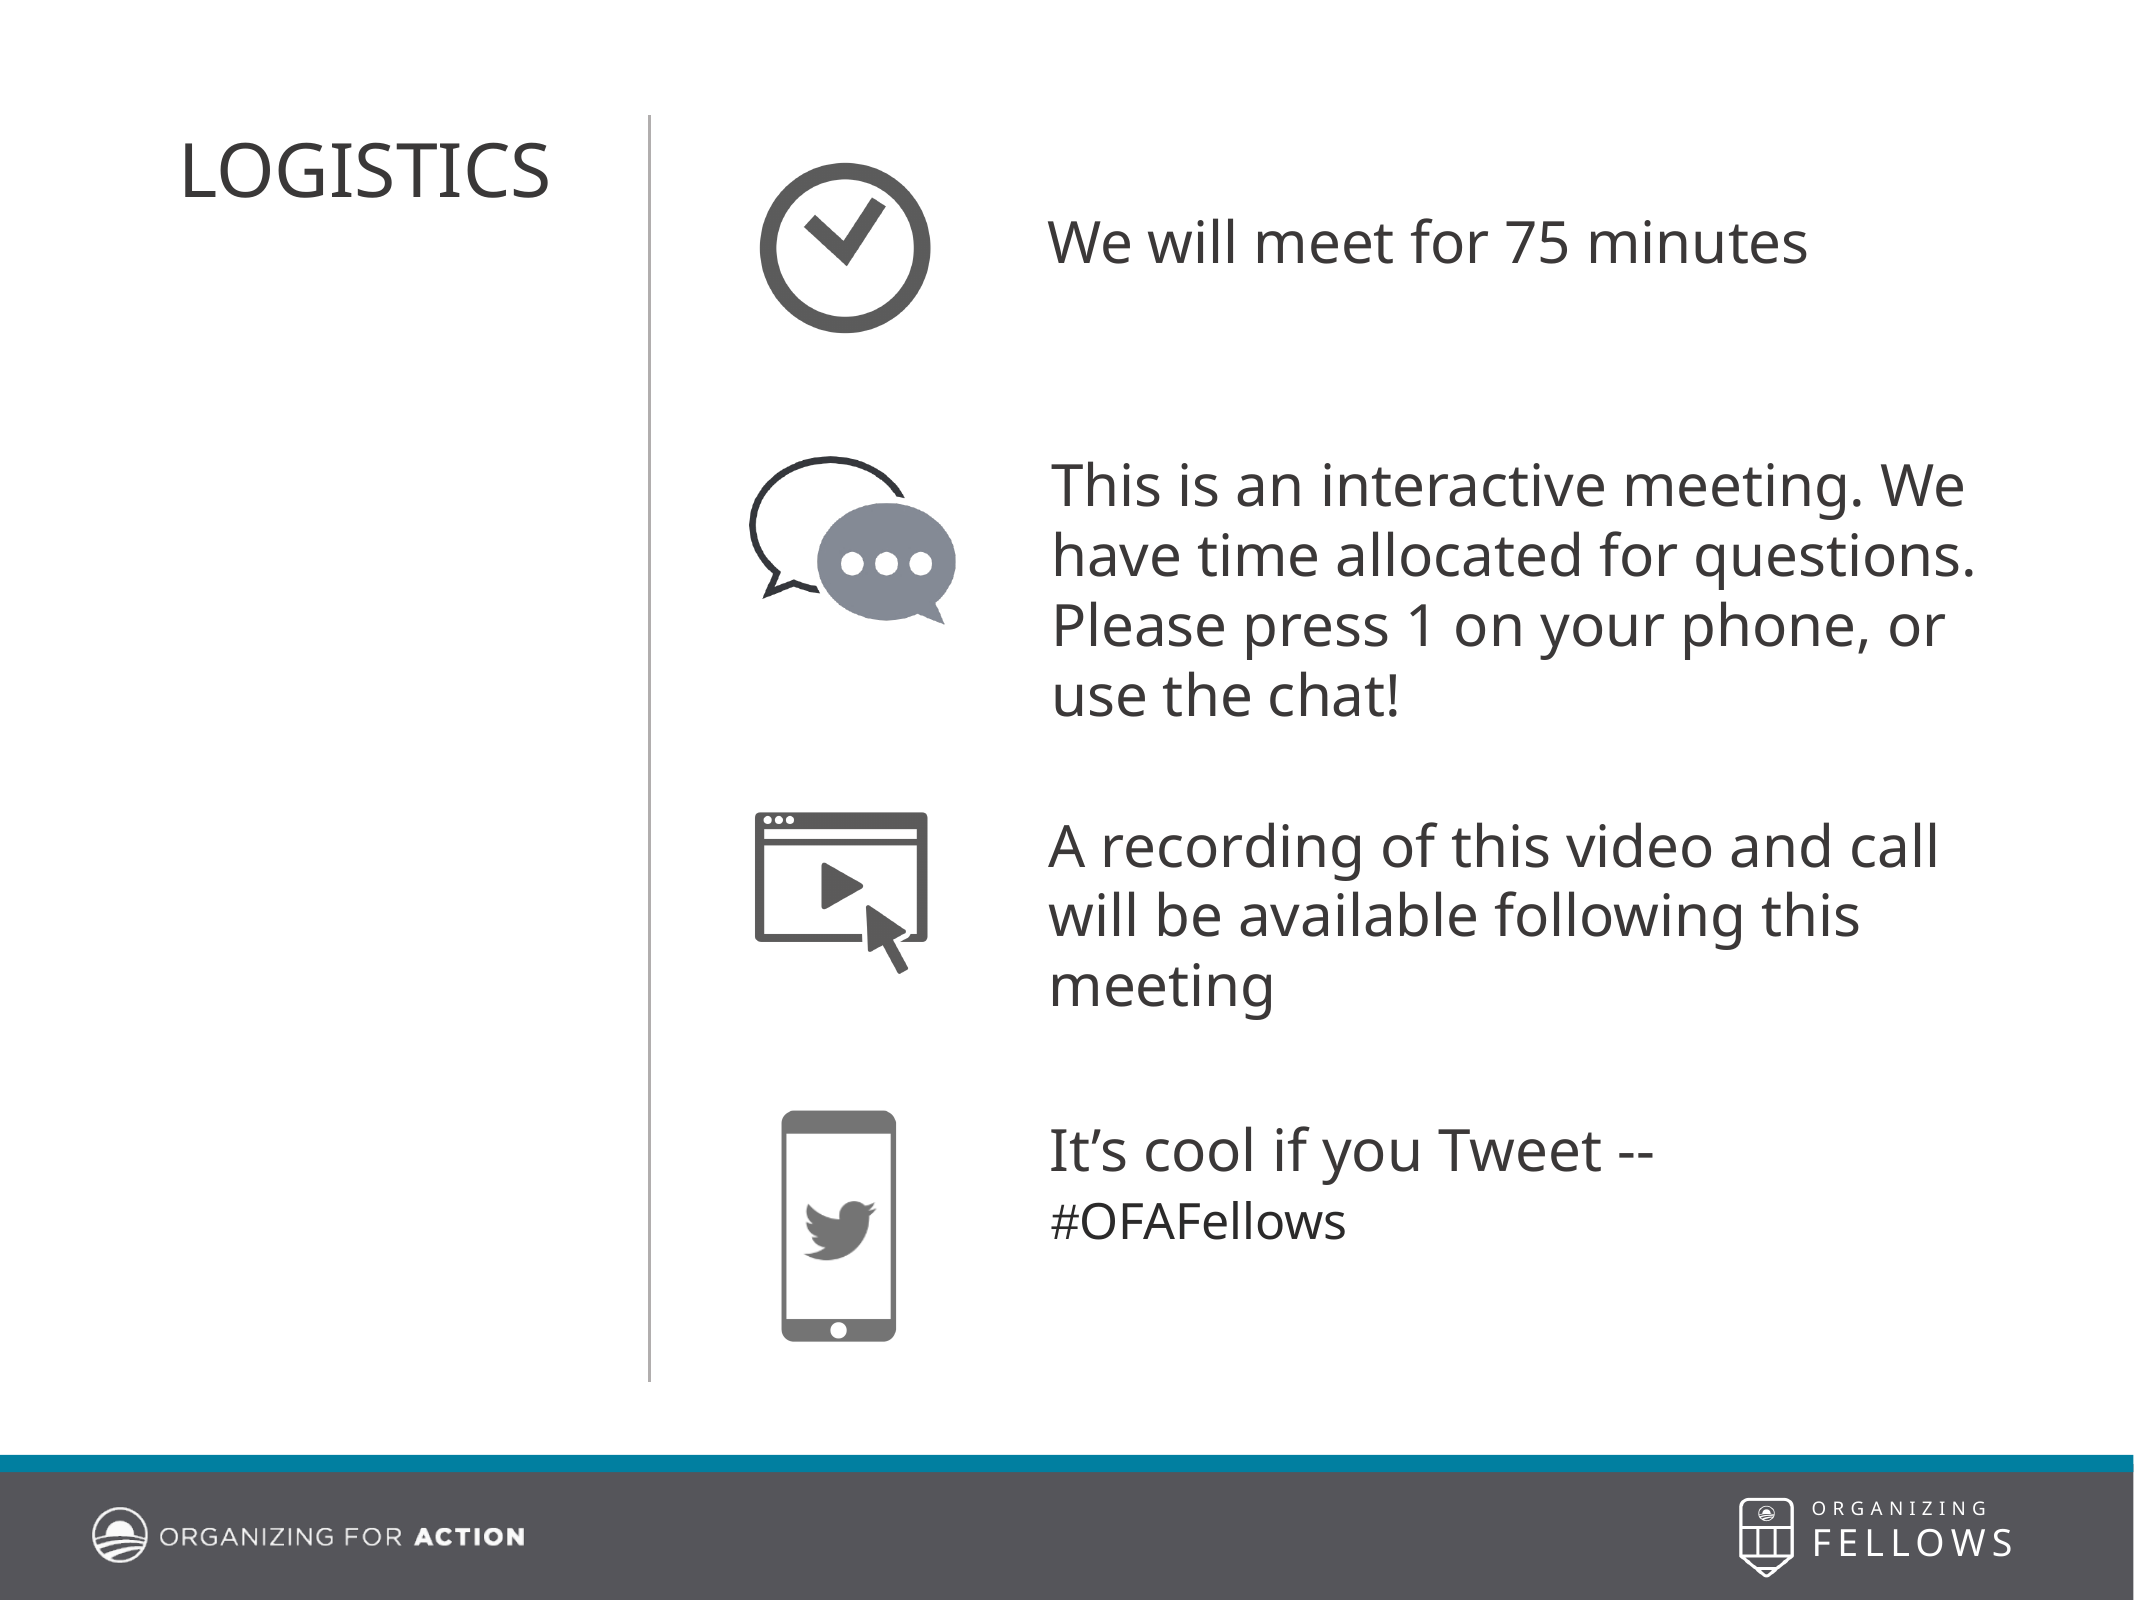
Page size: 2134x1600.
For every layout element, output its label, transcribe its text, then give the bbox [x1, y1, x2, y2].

text_box LOGISTICS [163, 114, 616, 220]
text_box #OFAFellows [1036, 1181, 1398, 1257]
picture [726, 778, 956, 997]
text_box A recording of this video and call will be available following this meeting [1033, 801, 1998, 1026]
text_box This is an interactive meeting. We have time allocated for questions. Please press 1 on your phone, or use the chat! [1036, 440, 2000, 736]
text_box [684, 1072, 992, 1367]
picture [741, 425, 964, 655]
picture [0, 1473, 2134, 1600]
text_box We will meet for 75 minutes [1032, 197, 1996, 282]
text_box It’s cool if you Tweet -- [1035, 1105, 1999, 1191]
picture [730, 133, 960, 357]
